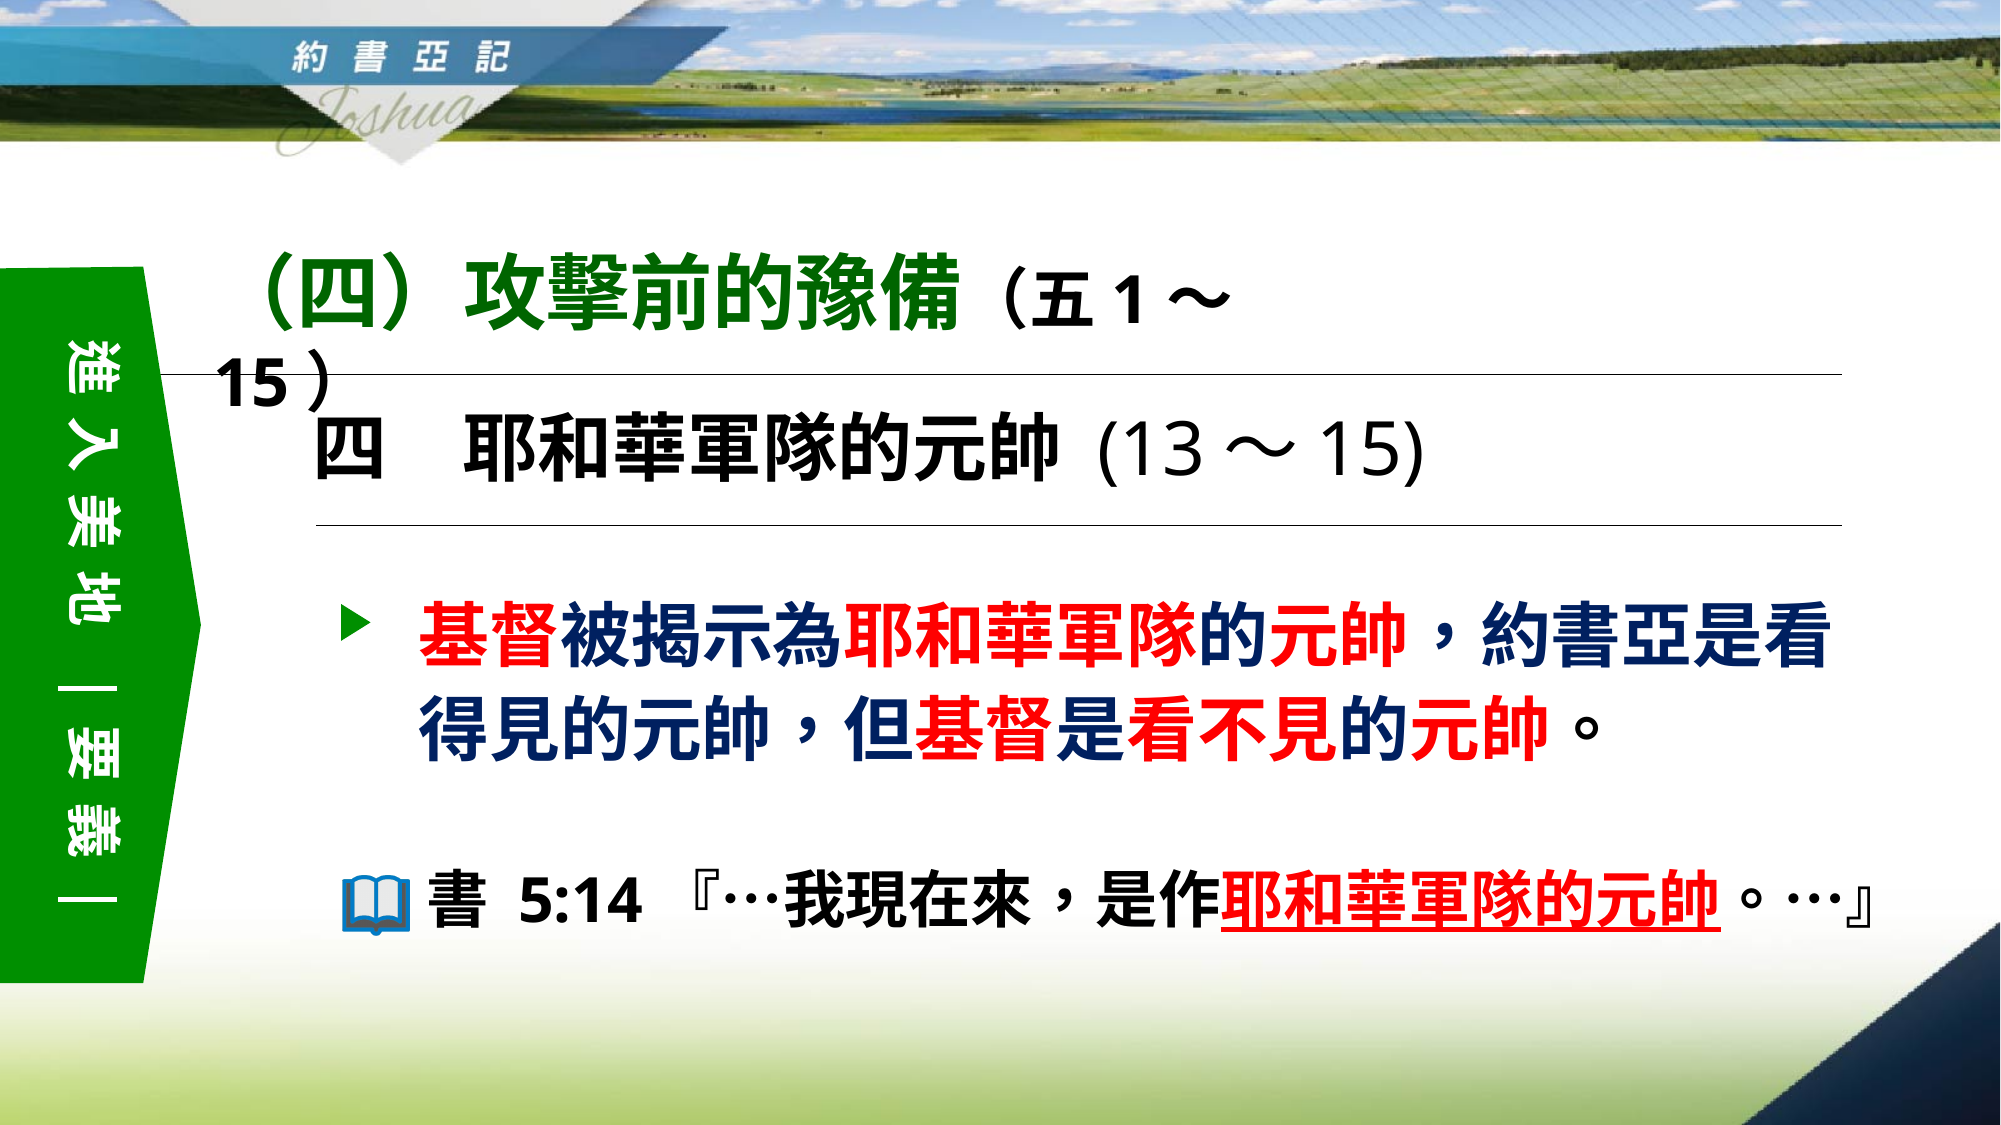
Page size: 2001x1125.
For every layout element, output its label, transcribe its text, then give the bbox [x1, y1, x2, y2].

text_box 四 耶和華軍隊的元帥 (13～15) [297, 393, 1440, 498]
text_box （四）攻擊前的豫備（五1～15） [198, 232, 1372, 374]
text_box [0, 265, 202, 985]
picture [0, 0, 2001, 1125]
text_box 基督被揭示為耶和華軍隊的元帥，約書亞是看得見的元帥，但基督是看不見的元帥。 [404, 575, 1877, 777]
text_box 進入美地 要義 [38, 324, 137, 918]
text_box （四）攻擊前的豫備（五1～15） [198, 375, 1372, 428]
text_box 書 5:14『…我現在來，是作耶和華軍隊的元帥。…』 [409, 852, 1946, 943]
text_box [340, 602, 373, 643]
